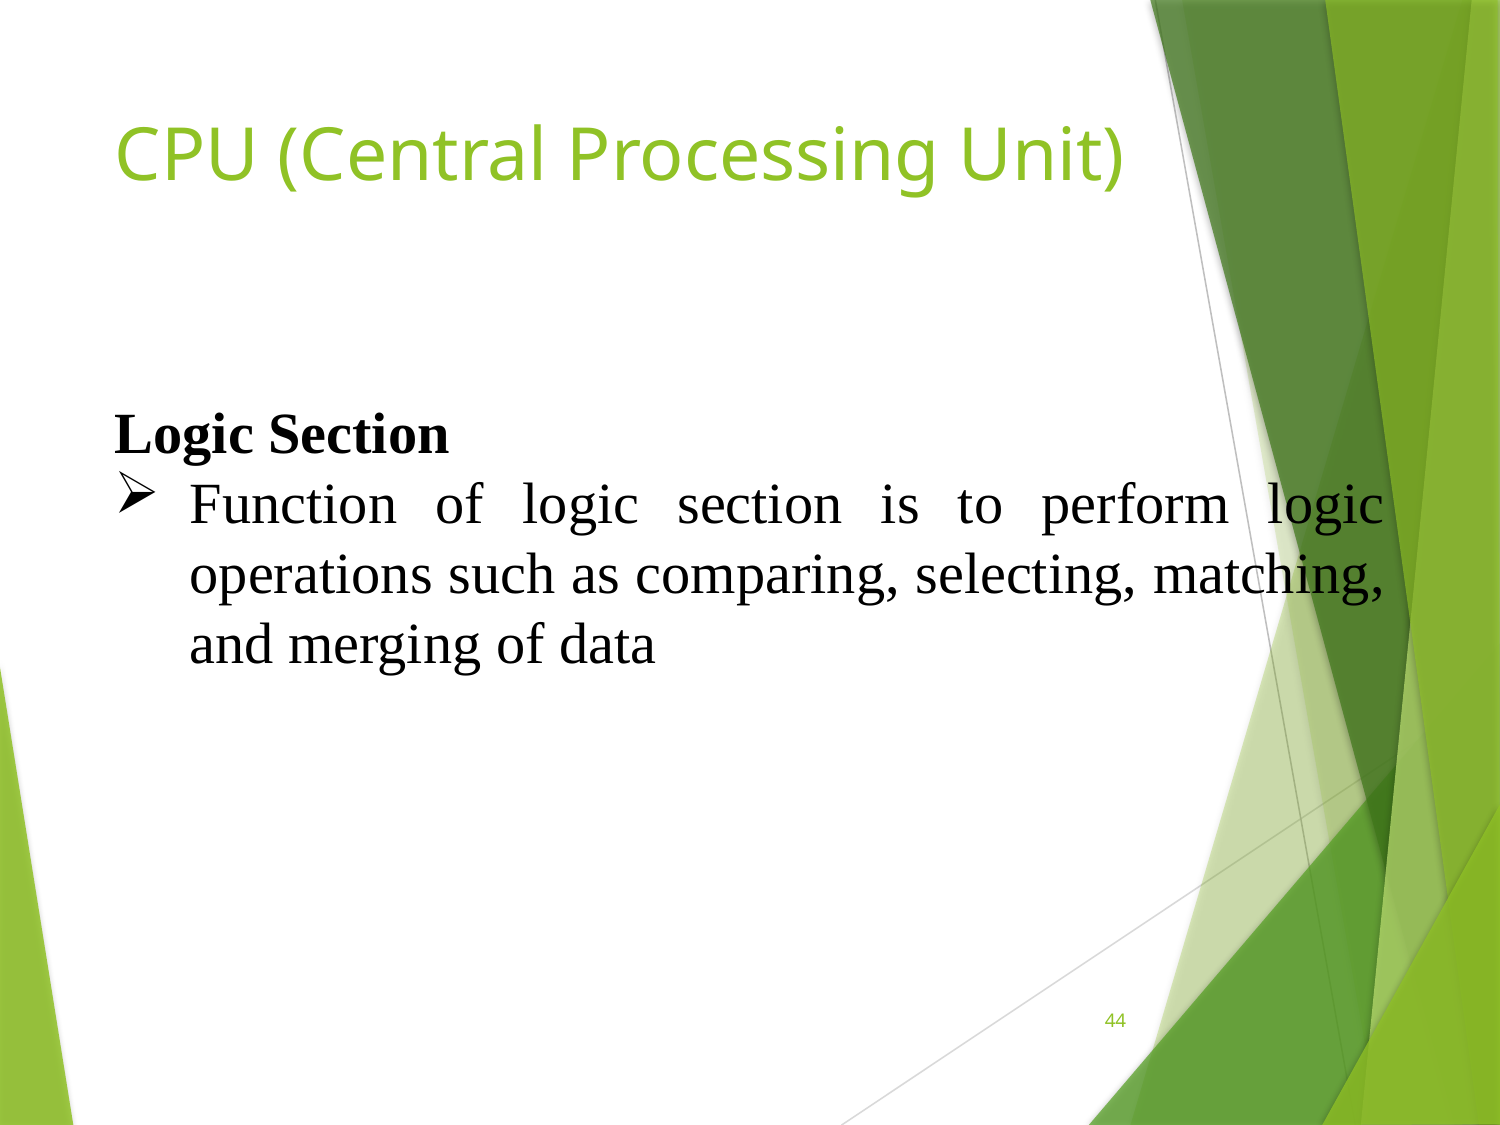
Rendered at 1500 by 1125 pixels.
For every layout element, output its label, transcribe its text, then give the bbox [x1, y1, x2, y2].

title CPU (Central Processing Unit) [99, 99, 1142, 317]
slide_number 44 [1057, 991, 1142, 1051]
text_box Logic Section Function of logic section is to perform logic operations such as comparing, selecting, matching, and merging of data [99, 387, 1400, 683]
